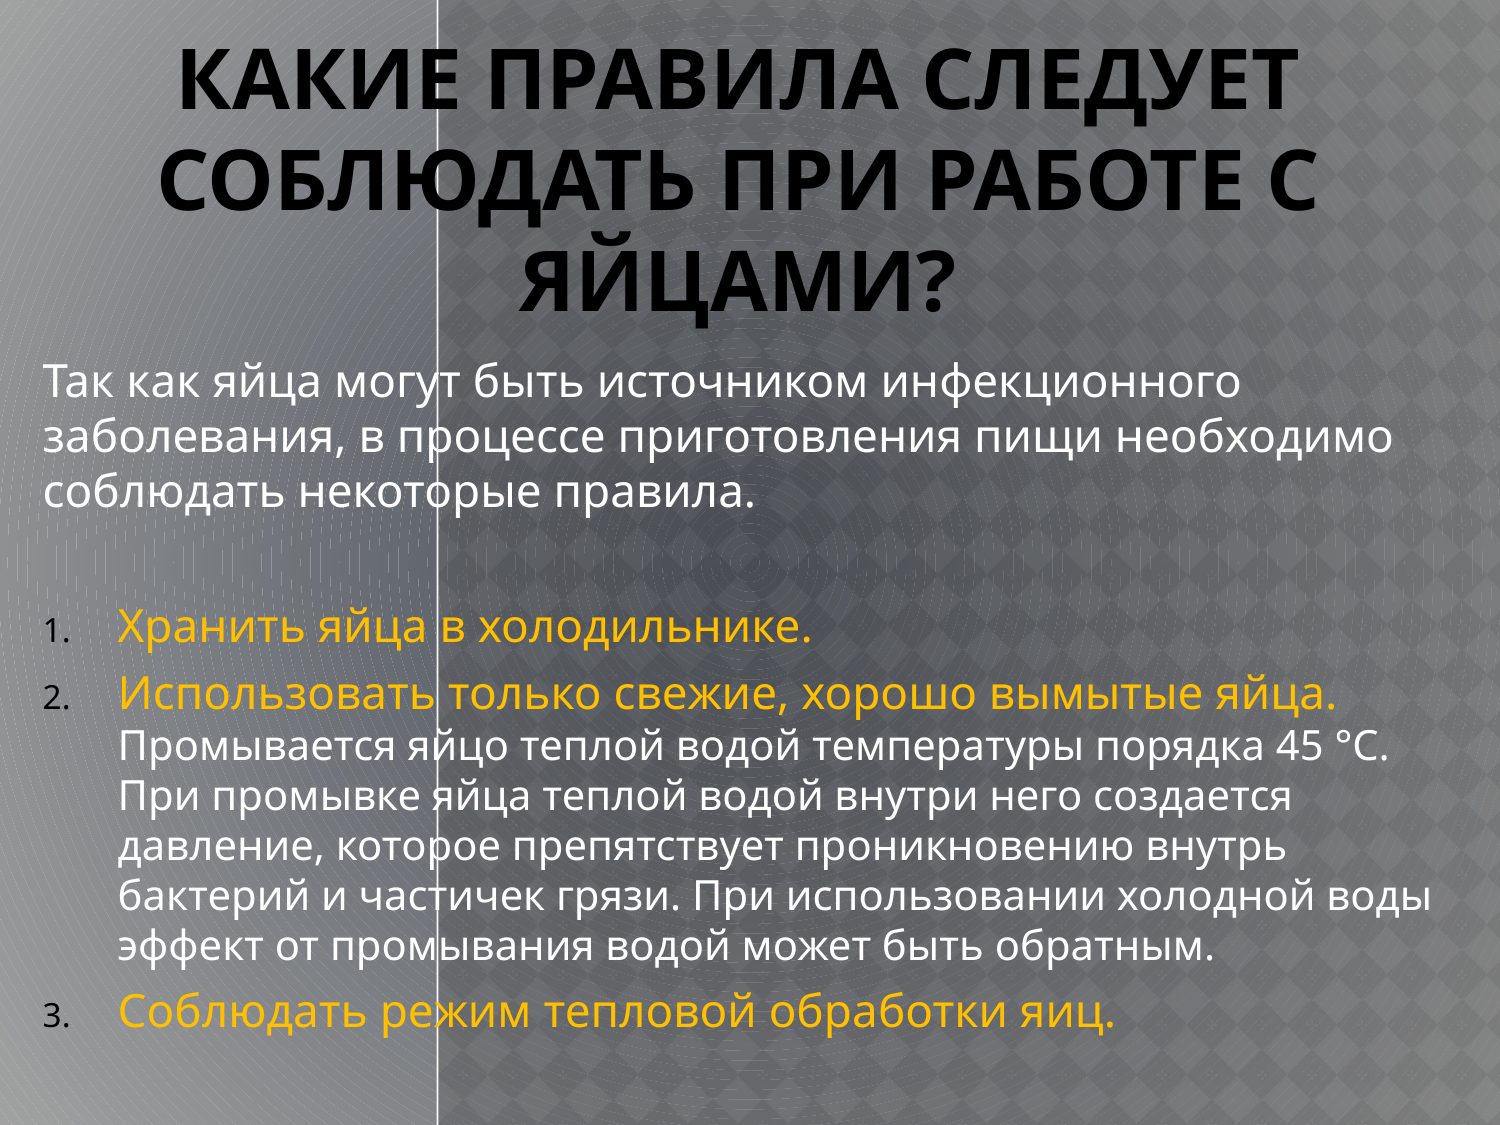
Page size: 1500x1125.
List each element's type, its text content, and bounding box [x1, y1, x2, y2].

title Какие правила следует соблюдать при работе с яйцами? [35, 23, 1442, 329]
subtitle Так как яйца могут быть источником инфекционного заболевания, в процессе приготовления пищи необходимо соблюдать некоторые правила. Хранить яйца в холодильнике. Использовать только свежие, хорошо вымытые яйца. Промывается яйцо теплой водой температуры порядка 45 °C. При промывке яйца теплой водой внутри него создается давление, которое препятствует проникновению внутрь бактерий и частичек грязи. При использовании холодной воды эффект от промывания водой может быть обратным. Соблюдать режим тепловой обработки яиц. [35, 351, 1477, 1067]
